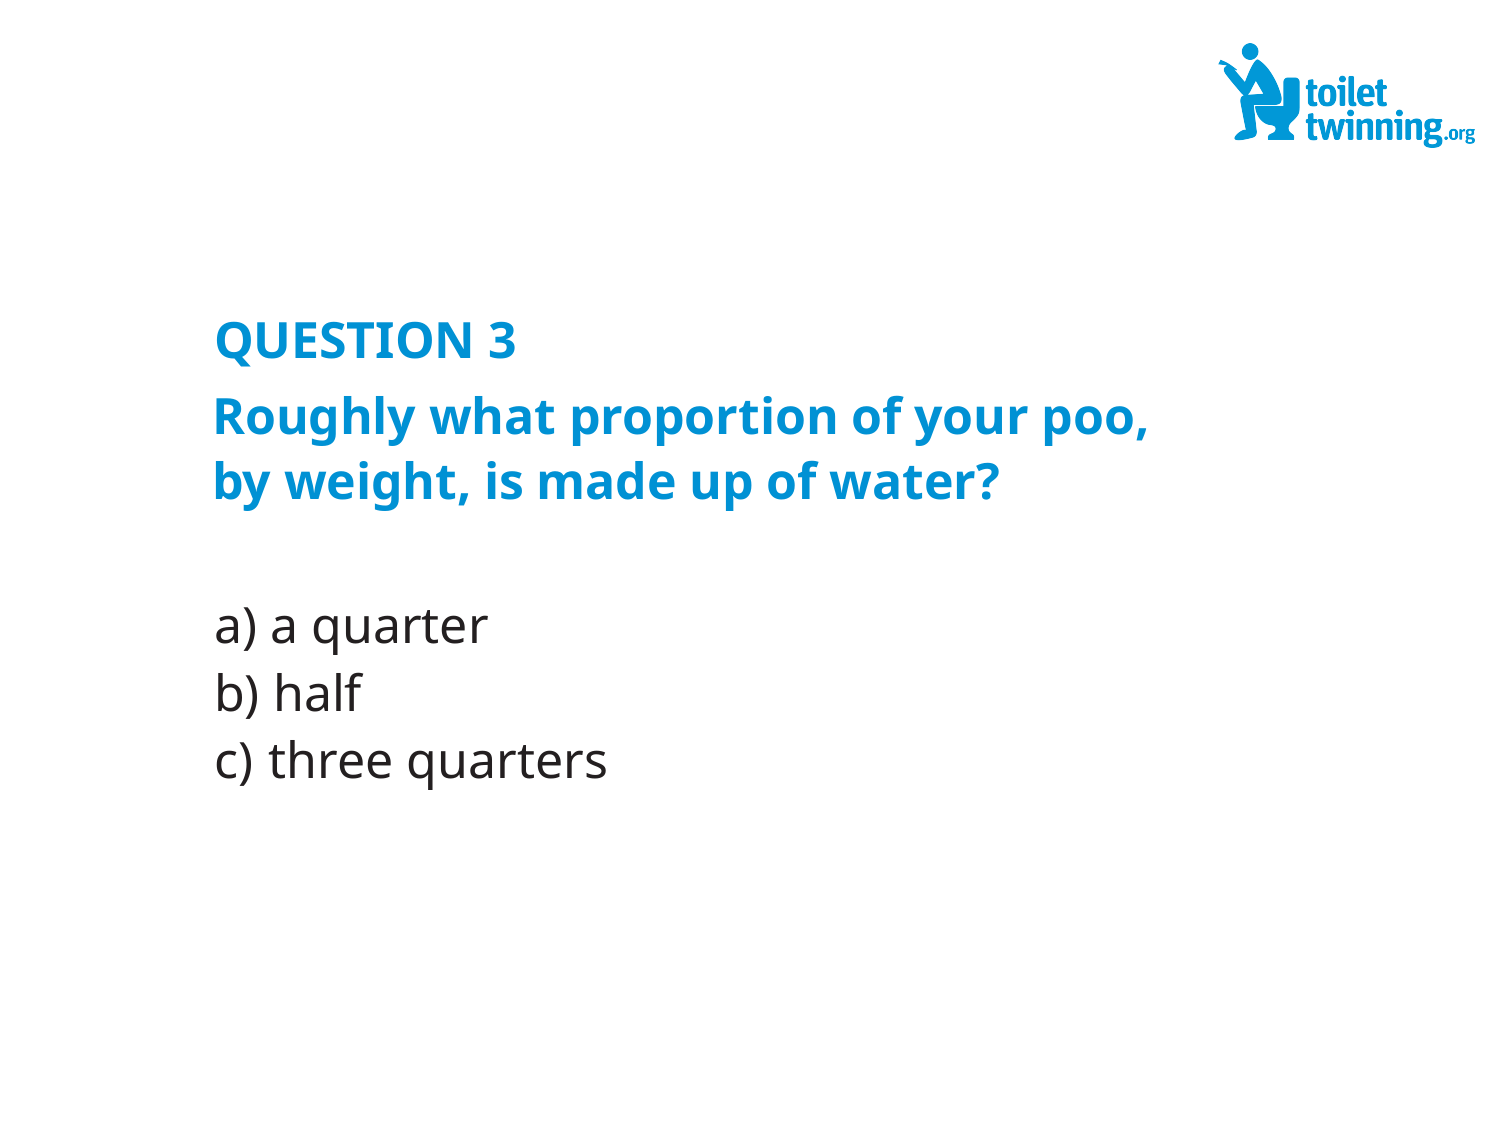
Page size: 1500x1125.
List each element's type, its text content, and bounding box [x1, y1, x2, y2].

text_box QUESTION 3 Roughly what proportion of your poo, by weight, is made up of water? a quarter half three quarters [197, 296, 1202, 797]
picture [1218, 43, 1475, 148]
picture [1218, 43, 1254, 80]
picture [1250, 84, 1261, 94]
